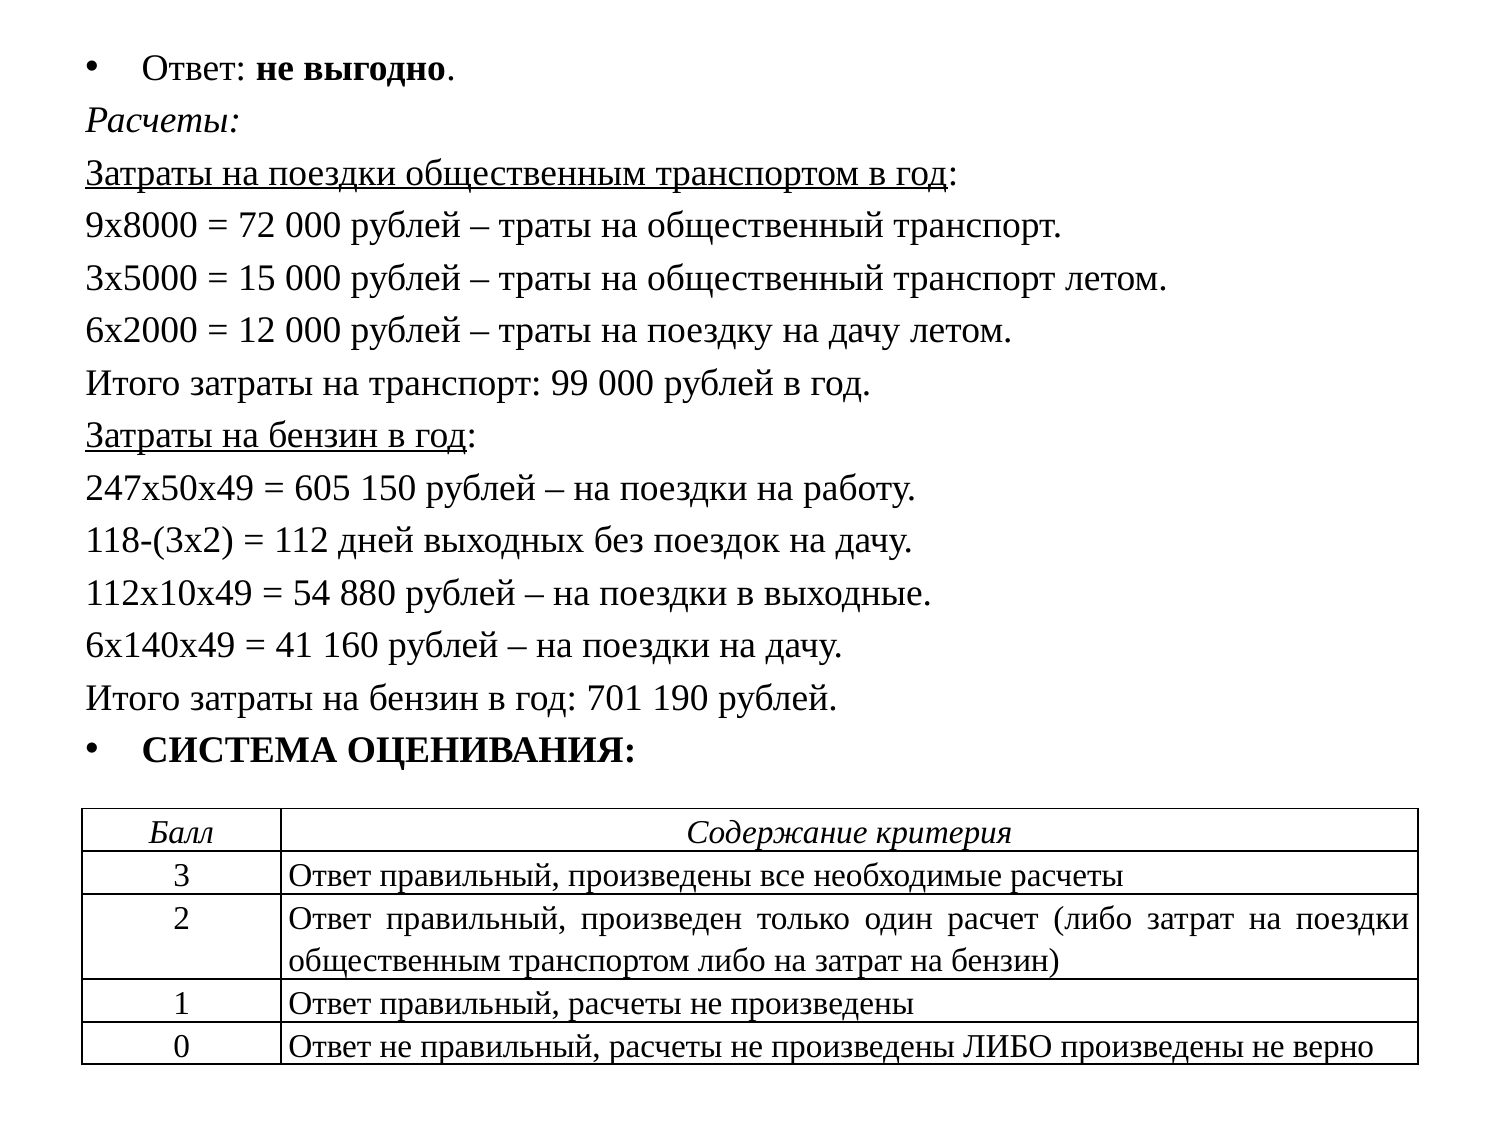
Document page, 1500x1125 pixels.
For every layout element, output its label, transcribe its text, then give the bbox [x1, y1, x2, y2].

table_cell 3 [83, 852, 280, 893]
table_cell Ответ правильный, расчеты не произведены [282, 980, 1417, 1021]
table_cell 0 [83, 1023, 280, 1063]
table_cell Ответ правильный, произведен только один расчет (либо затрат на поездки общественным транспортом либо на затрат на бензин) [282, 895, 1417, 978]
table_cell 2 [83, 895, 280, 978]
table_header Балл [83, 809, 280, 850]
table_header Содержание критерия [282, 809, 1417, 850]
table_cell Ответ правильный, произведены все необходимые расчеты [282, 852, 1417, 893]
list Ответ: не выгодно. Расчеты: Затраты на поездки общественным транспортом в год: 9х8000 = 72 000 рублей – траты на общественный транспорт. 3х5000 = 15 000 рублей – траты на общественный транспорт летом. 6х2000 = 12 000 рублей – траты на поездку на дачу летом. Итого затраты на транспорт: 99 000 рублей в год. Затраты на бензин в год: 247х50х49 = 605 150 рублей – на поездки на работу. 118-(3х2) = 112 дней выходных без поездок на дачу. 112х10х49 = 54 880 рублей – на поездки в выходные. 6х140х49 = 41 160 рублей – на поездки на дачу. Итого затраты на бензин в год: 701 190 рублей. СИСТЕМА ОЦЕНИВАНИЯ: [70, 35, 1421, 247]
table_cell Ответ не правильный, расчеты не произведены ЛИБО произведены не верно [282, 1023, 1417, 1063]
table_cell 1 [83, 980, 280, 1021]
